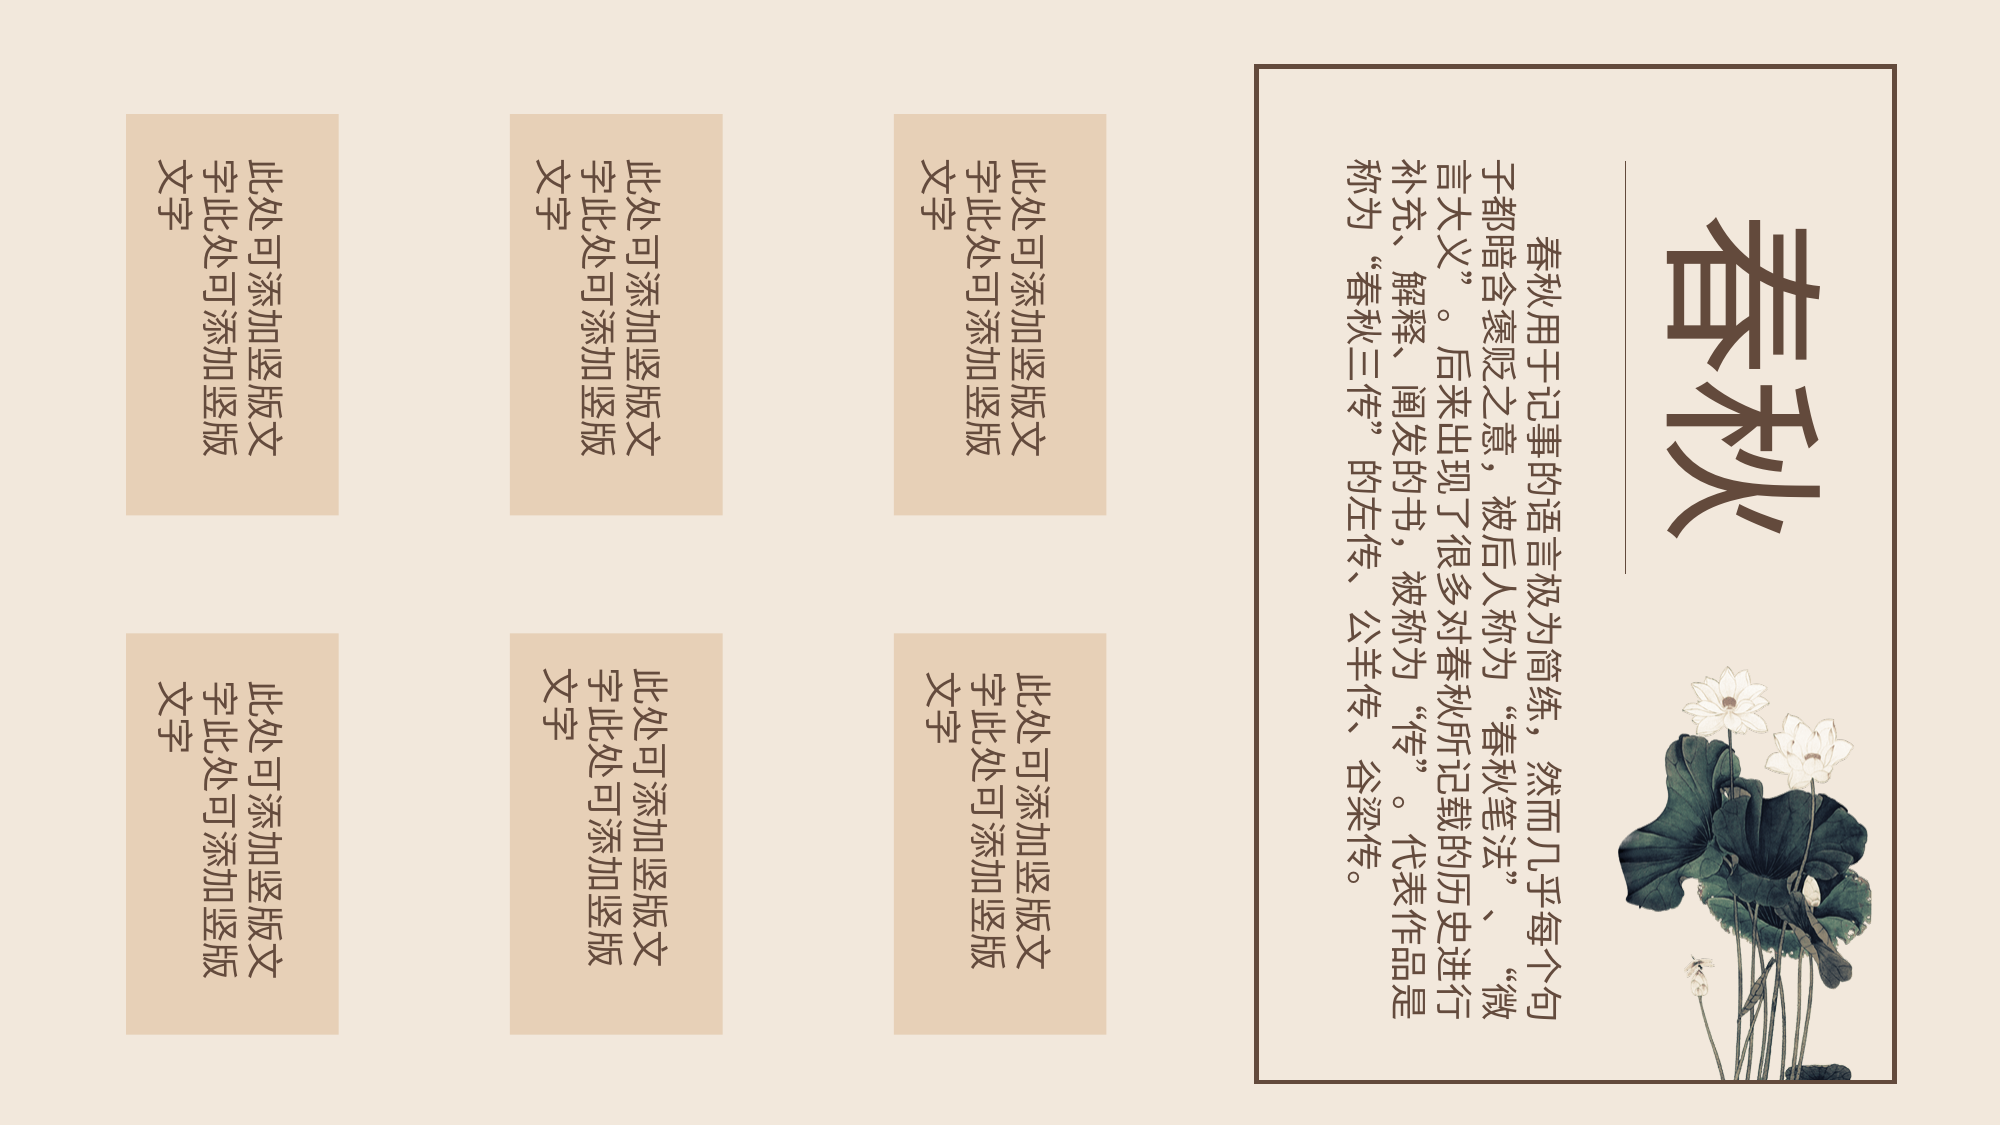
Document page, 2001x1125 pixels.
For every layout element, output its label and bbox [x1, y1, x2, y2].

text_box [84, 114, 1107, 516]
text_box [84, 633, 1107, 1035]
text_box [1256, 66, 2000, 1083]
